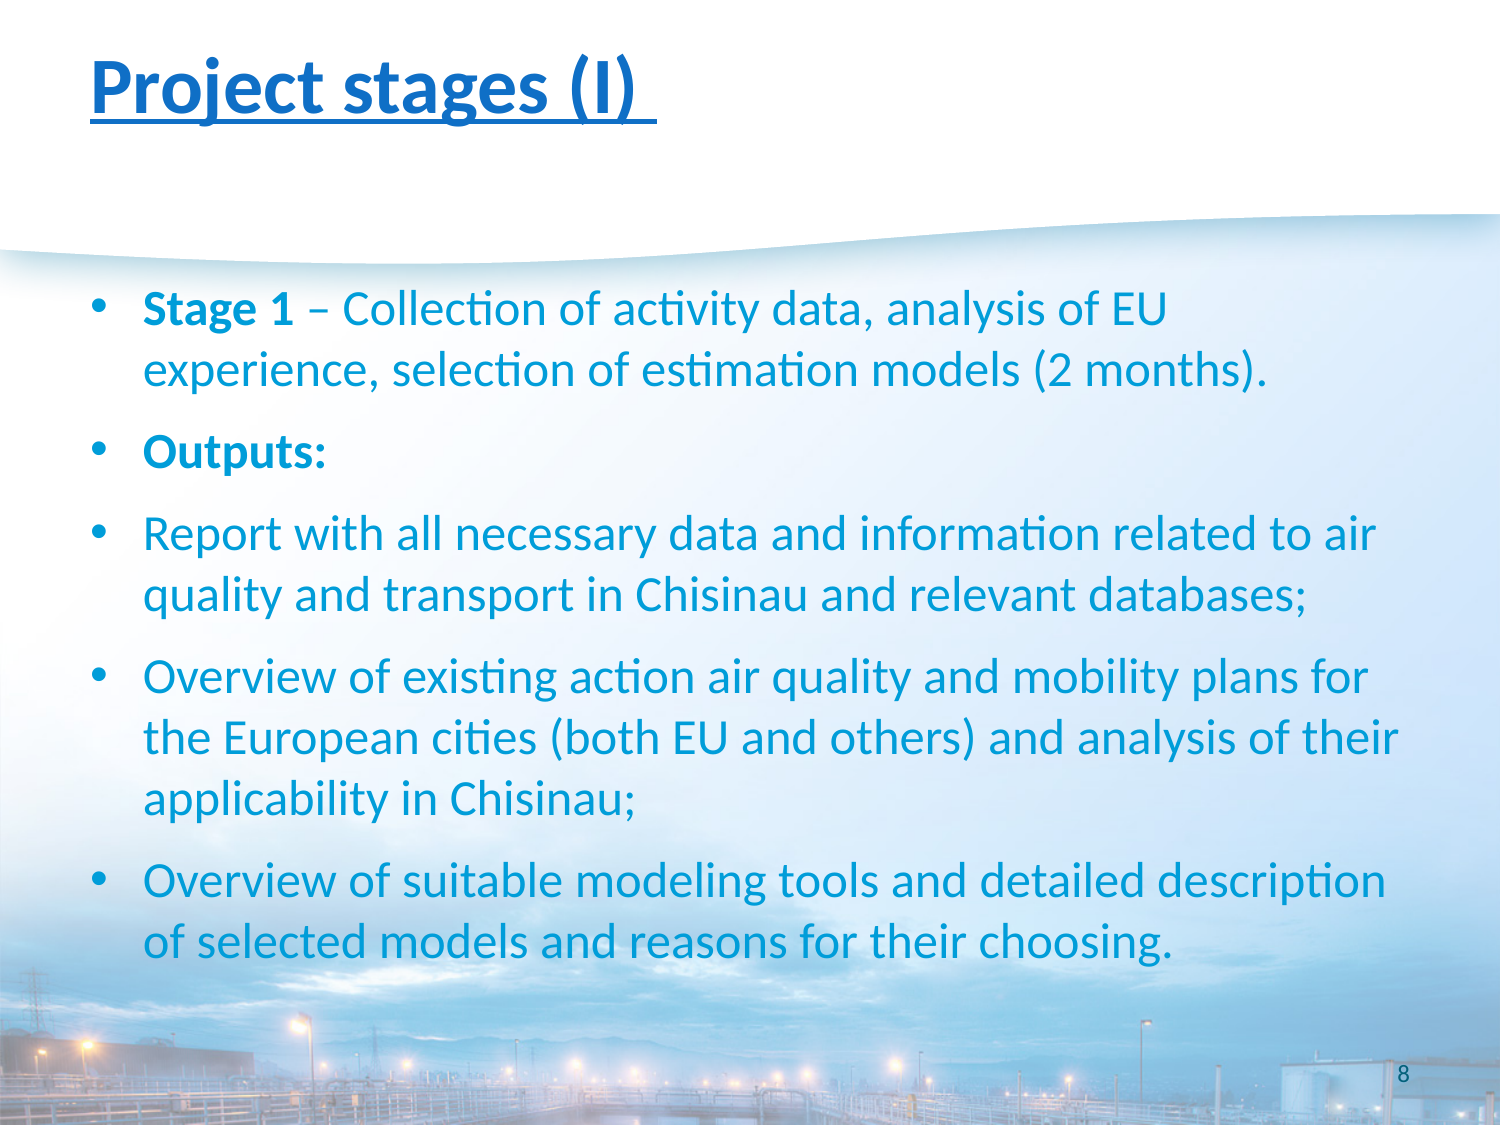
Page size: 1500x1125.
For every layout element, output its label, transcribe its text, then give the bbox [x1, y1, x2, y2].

list Stage 1 – Collection of activity data, analysis of EU experience, selection of estimation models (2 months). Outputs: Report with all necessary data and information related to air quality and transport in Chisinau and relevant databases; Overview of existing action air quality and mobility plans for the European cities (both EU and others) and analysis of their applicability in Chisinau; Overview of suitable modeling tools and detailed description of selected models and reasons for their choosing. [75, 267, 1425, 1047]
picture [0, 215, 1500, 1125]
slide_number 8 [1074, 1042, 1425, 1103]
title Project stages (I) [75, 45, 1483, 233]
